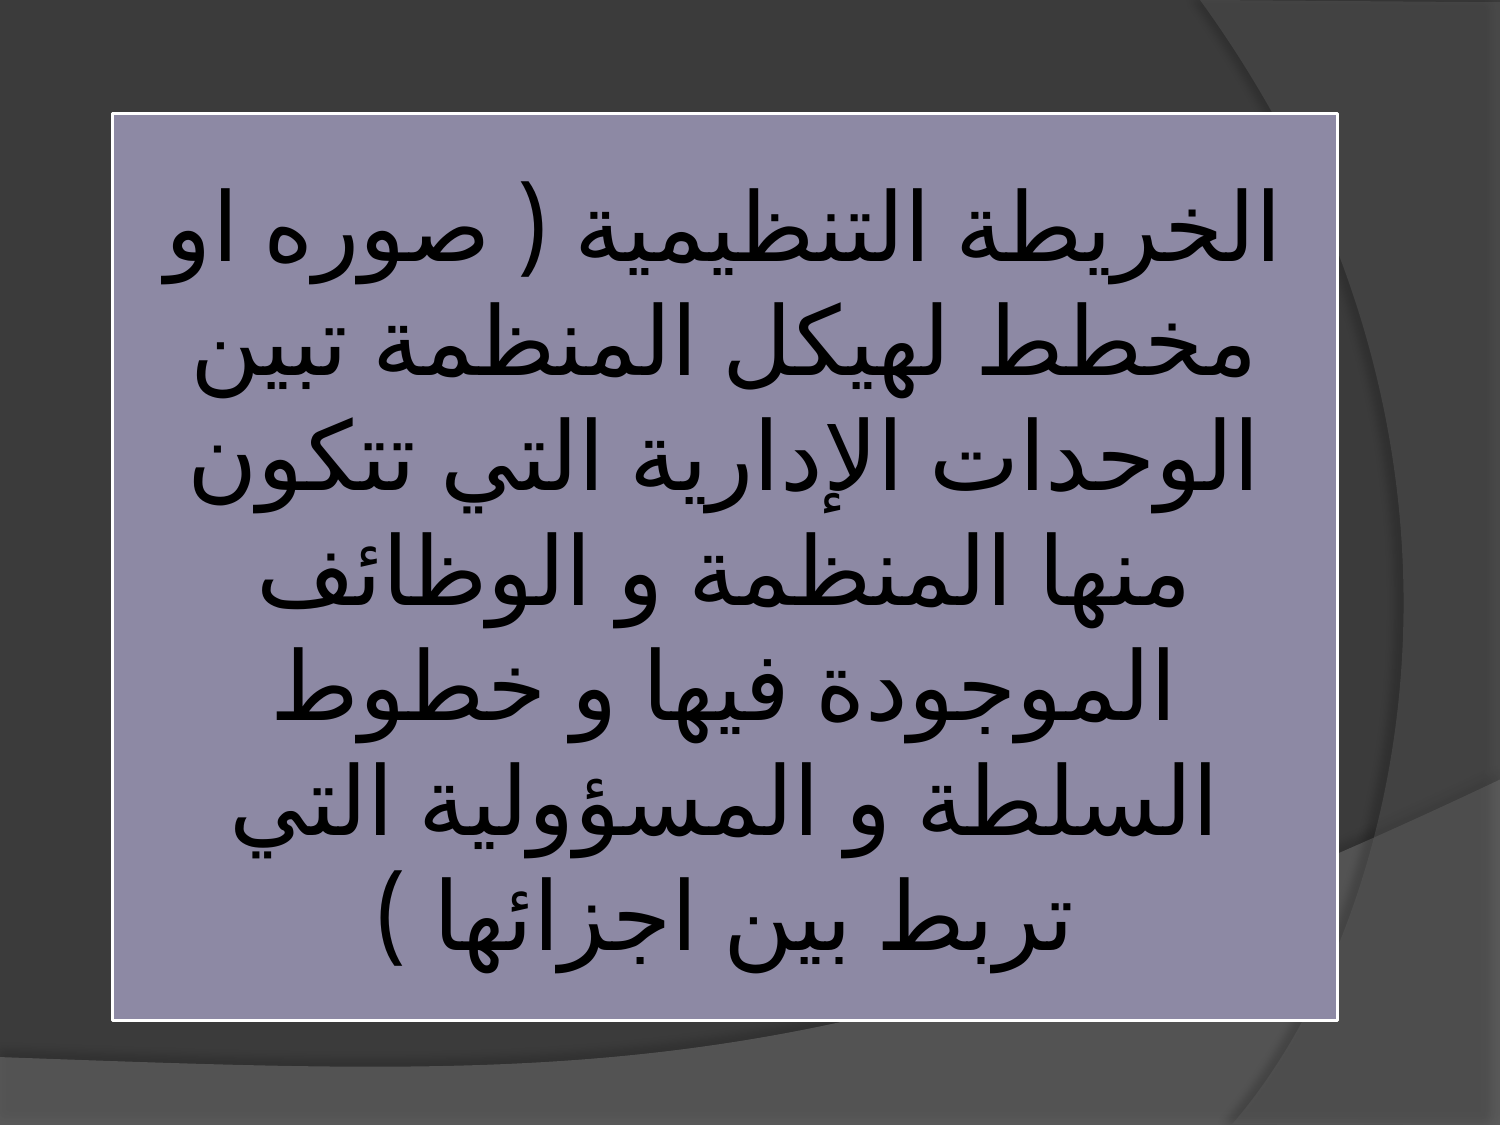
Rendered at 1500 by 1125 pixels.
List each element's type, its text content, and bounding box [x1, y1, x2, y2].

title الخريطة التنظيمية ( صوره او مخطط لهيكل المنظمة تبين الوحدات الإدارية التي تتكون منها المنظمة و الوظائف الموجودة فيها و خطوط السلطة و المسؤولية التي تربط بين اجزائها ) [111, 112, 1339, 1022]
